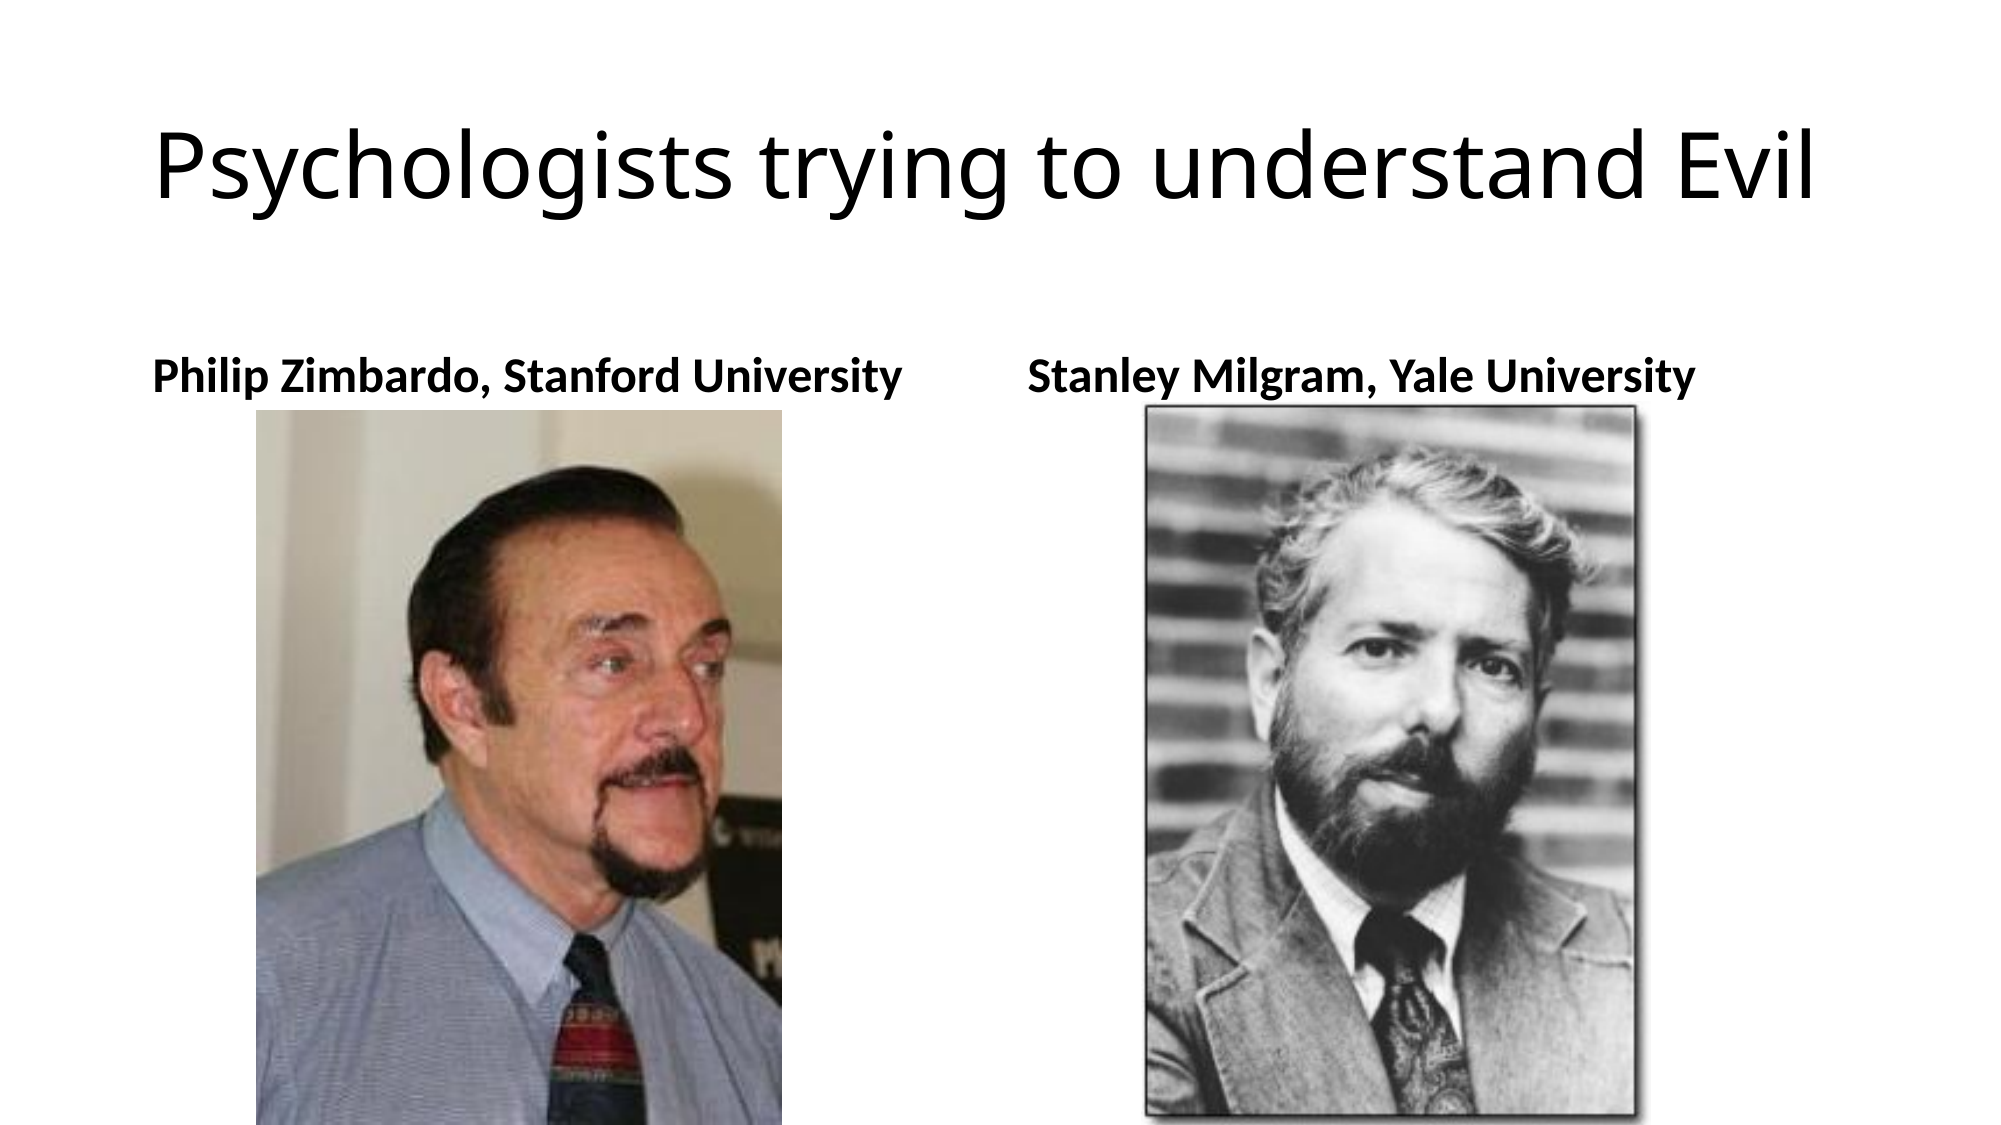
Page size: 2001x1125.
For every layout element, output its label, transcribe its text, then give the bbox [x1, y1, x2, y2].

list Stanley Milgram, Yale University [1012, 275, 1863, 411]
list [256, 410, 782, 1125]
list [1141, 401, 1651, 1125]
list Philip Zimbardo, Stanford University [137, 275, 984, 411]
title Psychologists trying to understand Evil [137, 59, 1863, 278]
